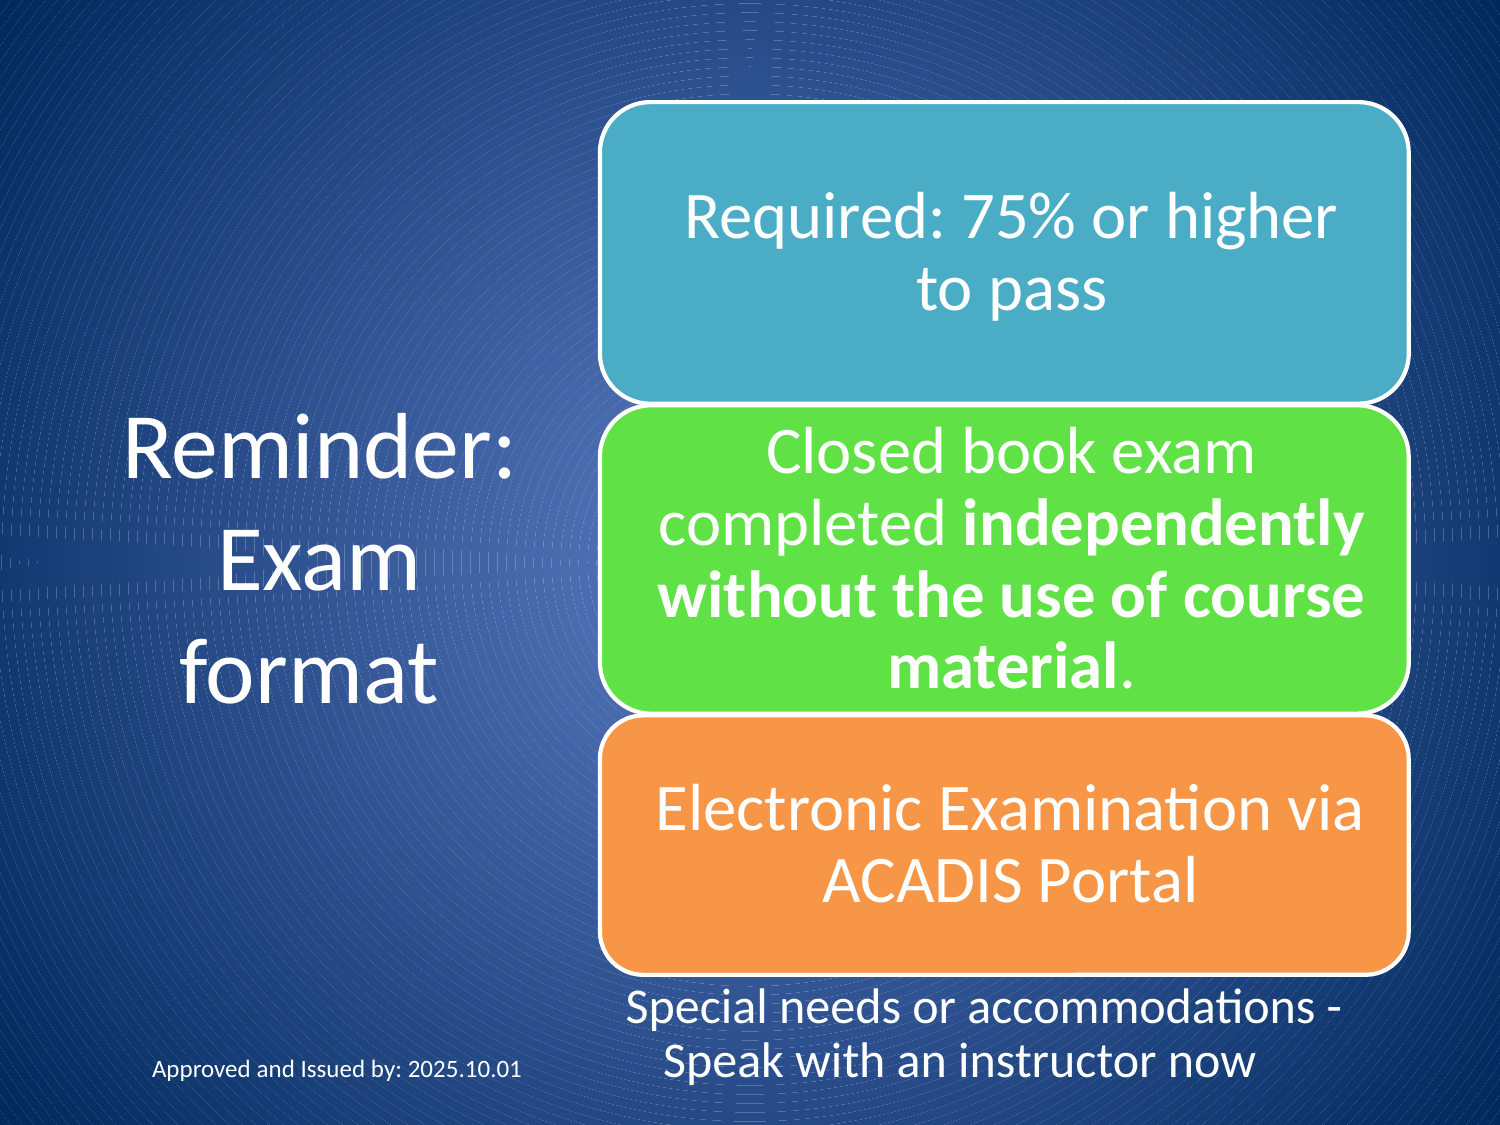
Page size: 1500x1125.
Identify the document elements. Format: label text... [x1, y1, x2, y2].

footer Approved and Issued by: 2025.10.01 [99, 1037, 575, 1098]
title Reminder: Exam format [64, 101, 575, 1005]
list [599, 101, 1409, 1038]
